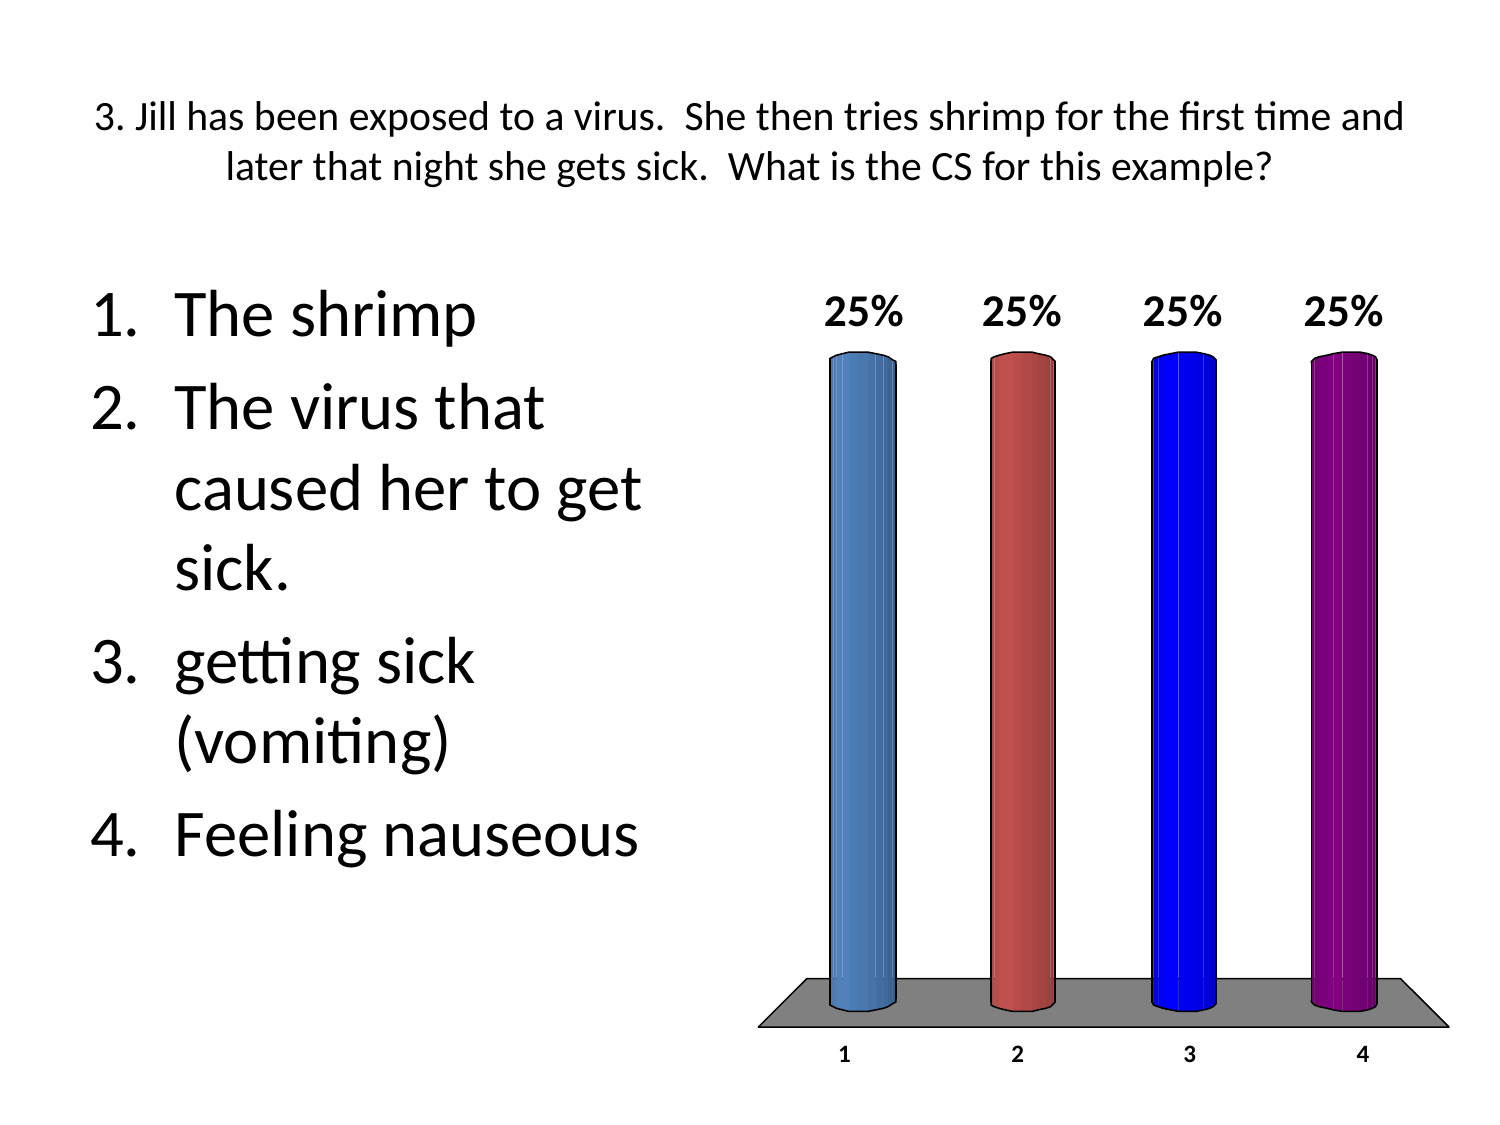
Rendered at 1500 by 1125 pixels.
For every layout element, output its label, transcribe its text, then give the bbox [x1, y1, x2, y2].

list The shrimp The virus that caused her to get sick. getting sick (vomiting) Feeling nauseous [75, 262, 750, 1005]
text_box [739, 270, 1490, 1115]
title 3. Jill has been exposed to a virus. She then tries shrimp for the first time and later that night she gets sick. What is the CS for this example? [75, 45, 1425, 233]
